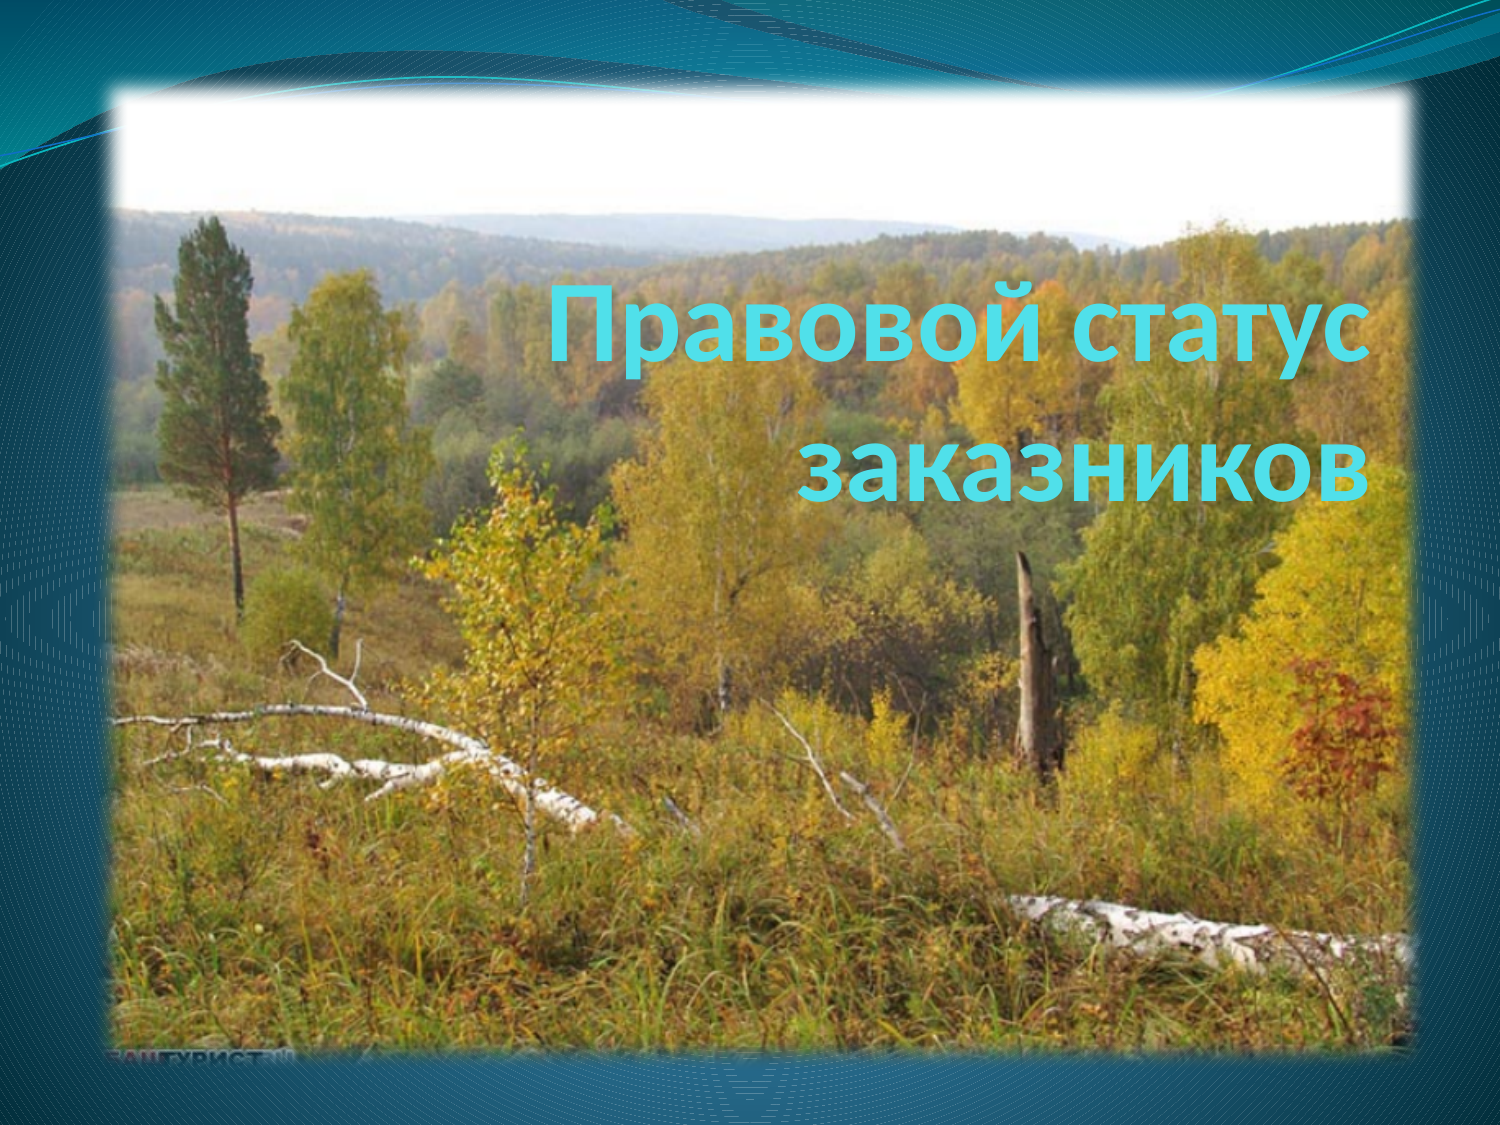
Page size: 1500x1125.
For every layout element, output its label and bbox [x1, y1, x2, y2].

picture [93, 70, 1430, 1072]
picture [1423, 69, 1430, 76]
